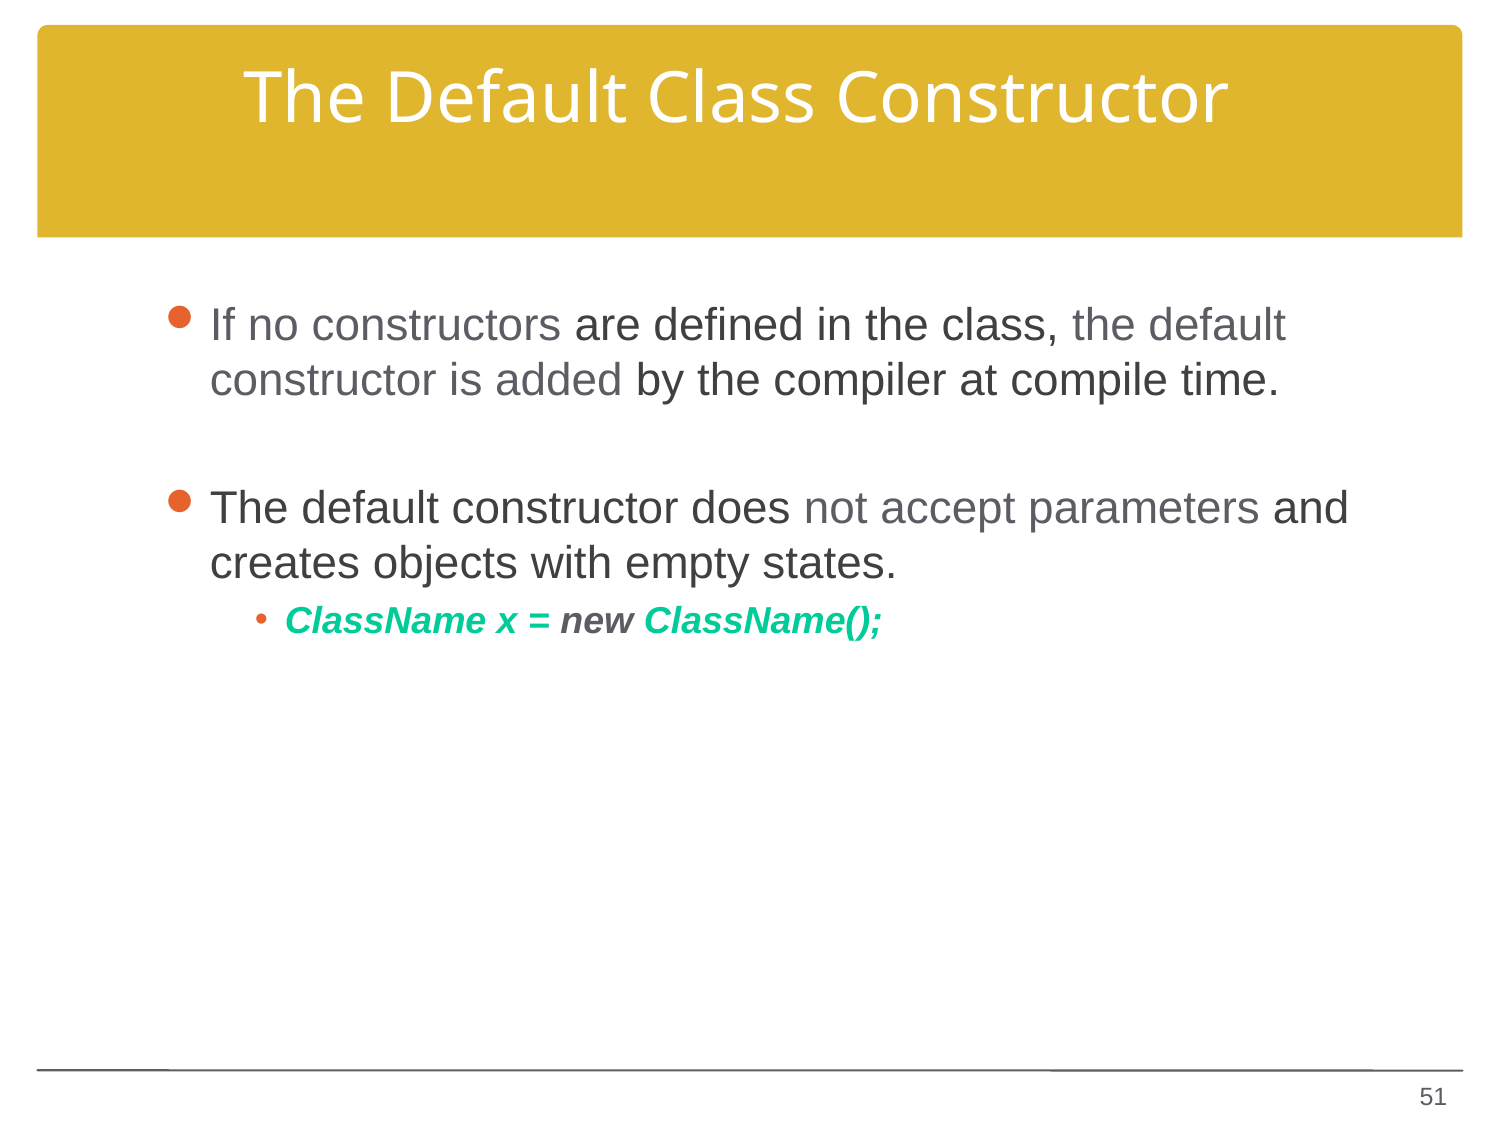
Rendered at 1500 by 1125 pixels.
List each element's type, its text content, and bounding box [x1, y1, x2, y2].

list If no constructors are defined in the class, the default constructor is added by the compiler at compile time. The default constructor does not accept parameters and creates objects with empty states. ClassName x = new ClassName(); [149, 287, 1451, 1088]
slide_number 51 [1112, 1069, 1463, 1123]
title The Default Class Constructor [99, 24, 1376, 163]
